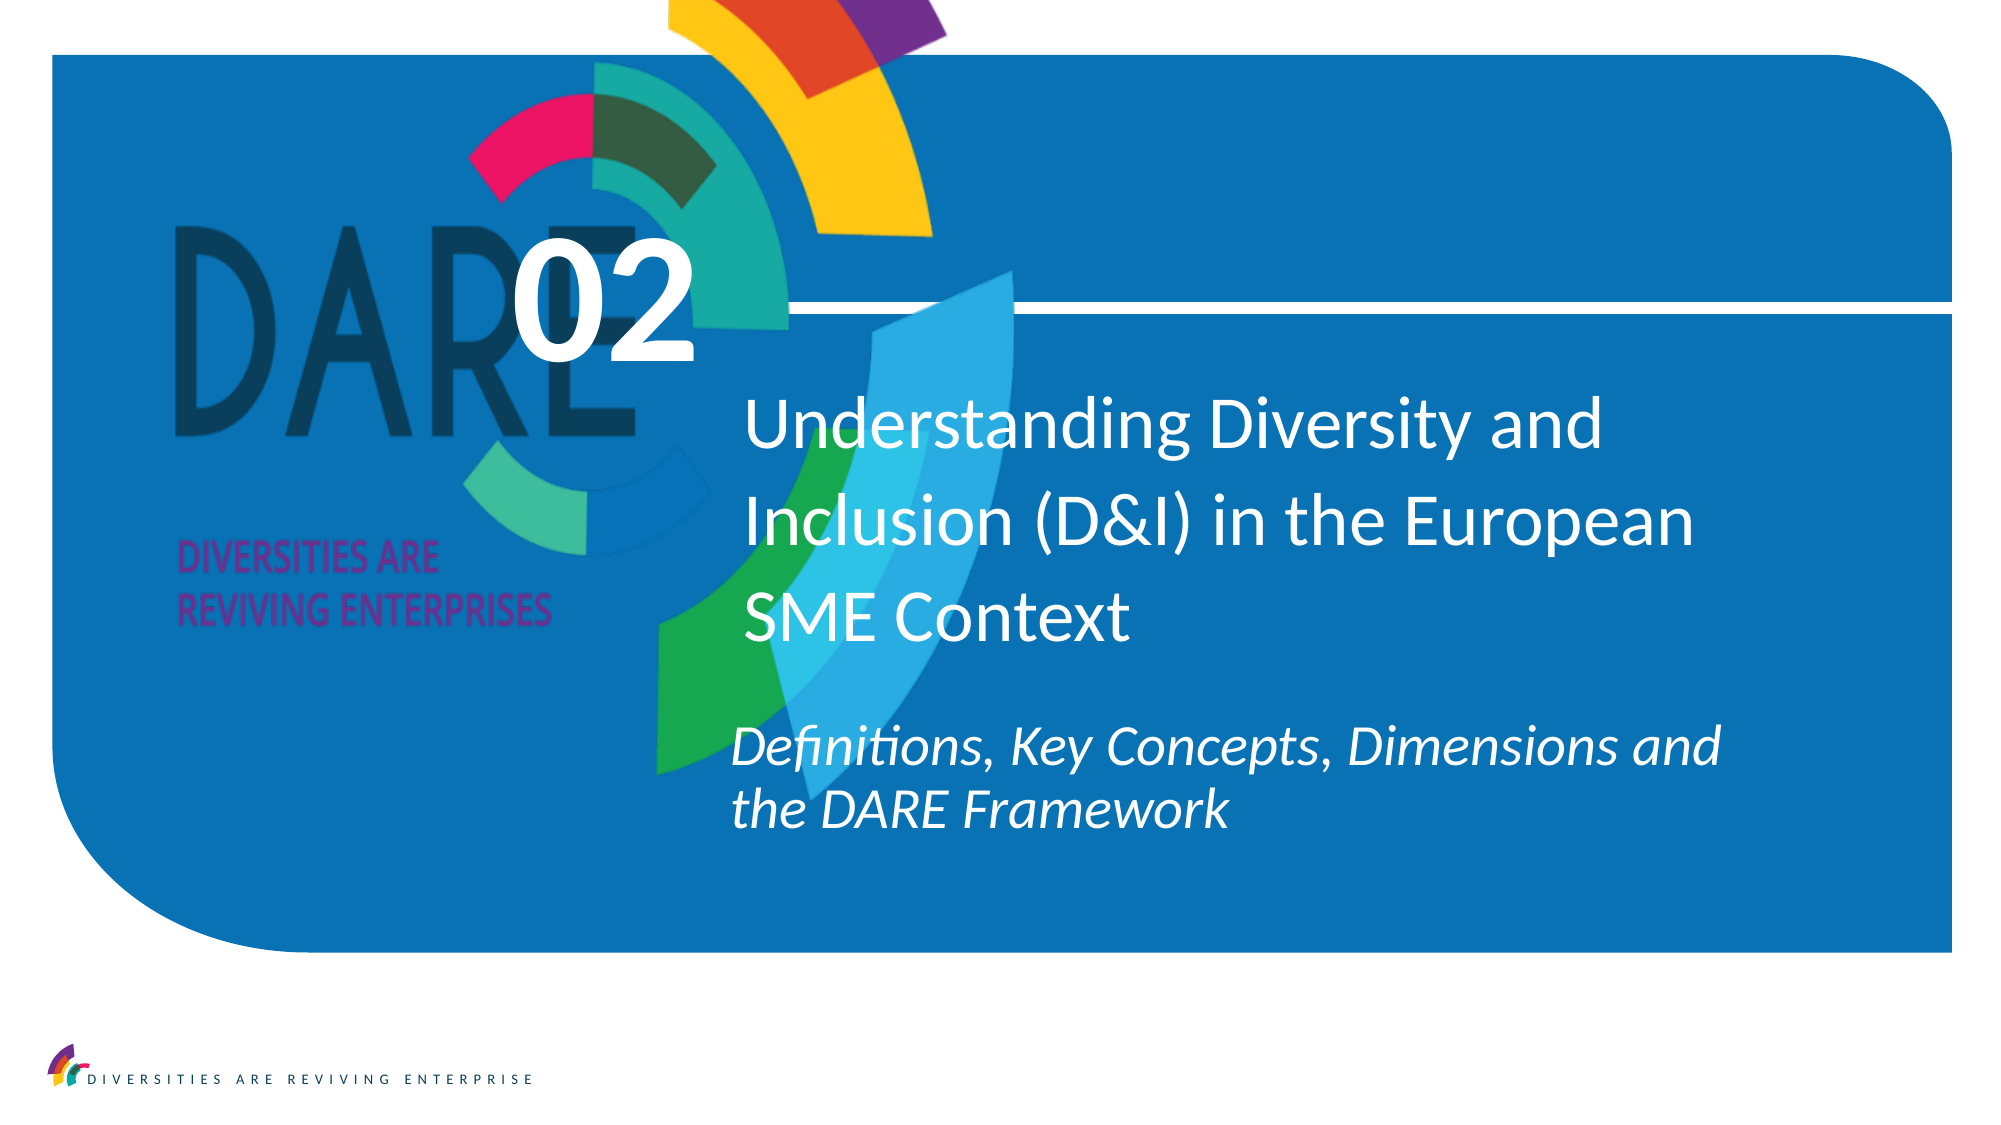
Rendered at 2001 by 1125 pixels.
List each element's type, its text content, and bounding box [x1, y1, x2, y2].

text_box Definitions, Key Concepts, Dimensions and the DARE Framework [715, 708, 1778, 920]
list 02 [496, 191, 836, 288]
picture [24, 0, 1166, 987]
list Understanding Diversity and Inclusion (D&I) in the European SME Context [728, 360, 1832, 571]
